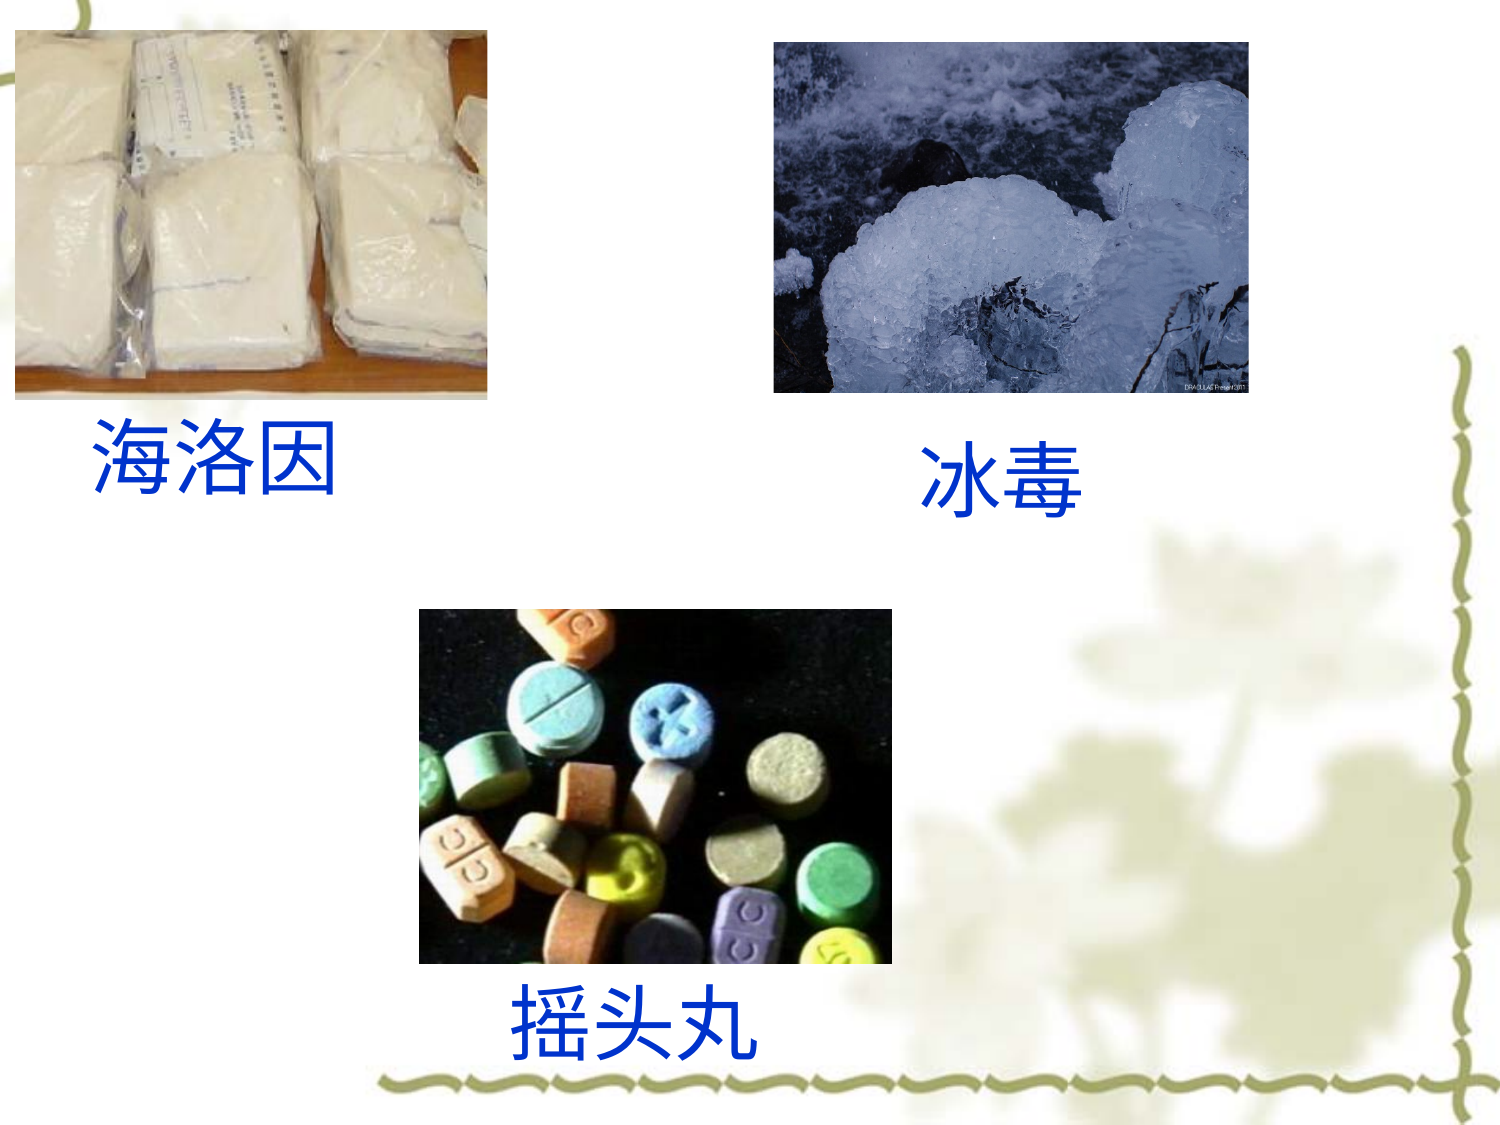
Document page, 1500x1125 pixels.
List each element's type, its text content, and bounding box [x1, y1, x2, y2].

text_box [15, 30, 488, 513]
text_box 冰毒 [903, 420, 1117, 536]
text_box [419, 609, 892, 1079]
picture [0, 0, 1500, 1125]
